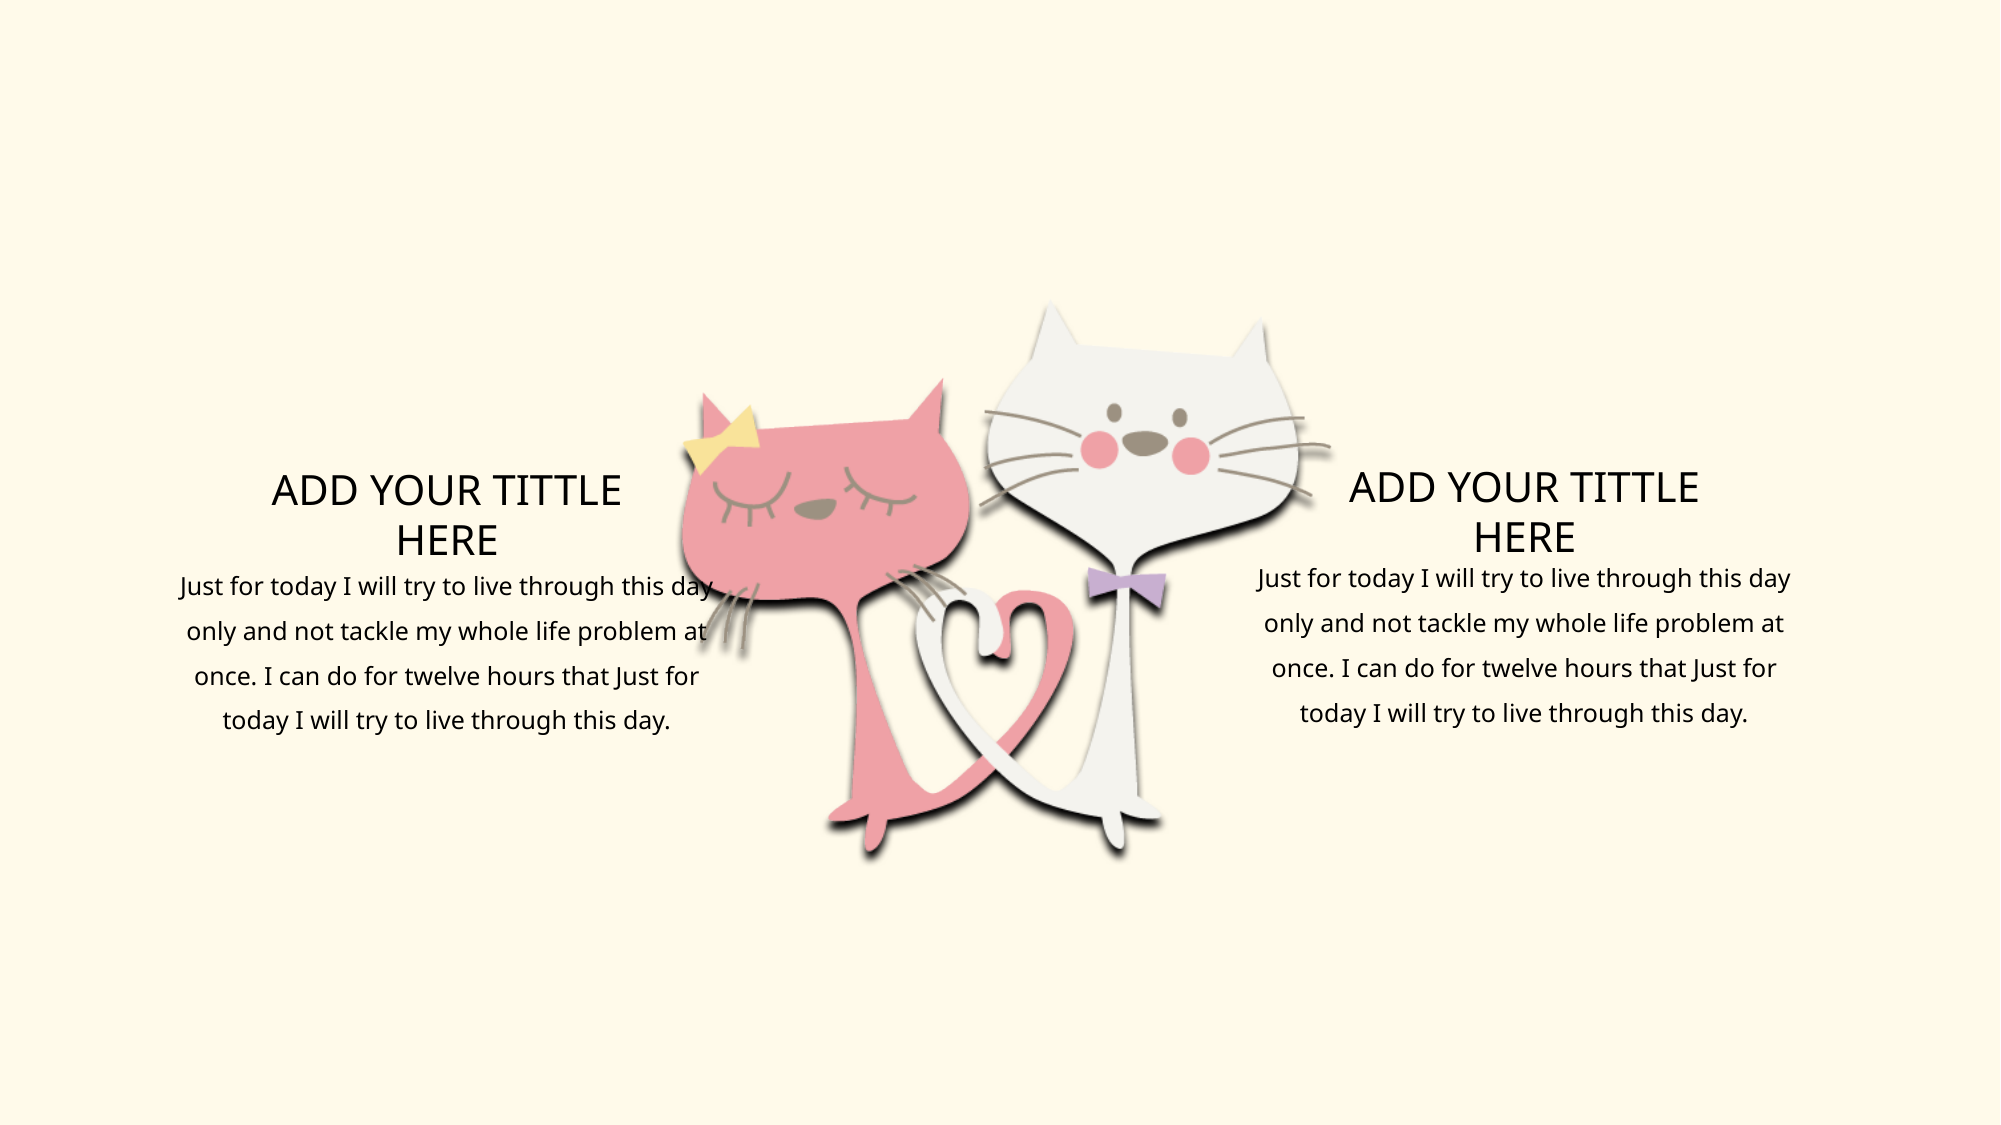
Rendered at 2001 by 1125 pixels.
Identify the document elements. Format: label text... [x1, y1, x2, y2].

picture [519, 266, 1442, 905]
text_box Just for today I will try to live through this day only and not tackle my whole life problem at once. I can do for twelve hours that Just for today I will try to live through this day. [1442, 540, 1814, 735]
text_box ADD YOUR TITTLE HERE [237, 456, 519, 548]
text_box Just for today I will try to live through this day only and not tackle my whole life problem at once. I can do for twelve hours that Just for today I will try to live through this day. [164, 548, 519, 743]
text_box ADD YOUR TITTLE HERE [1442, 453, 1734, 569]
